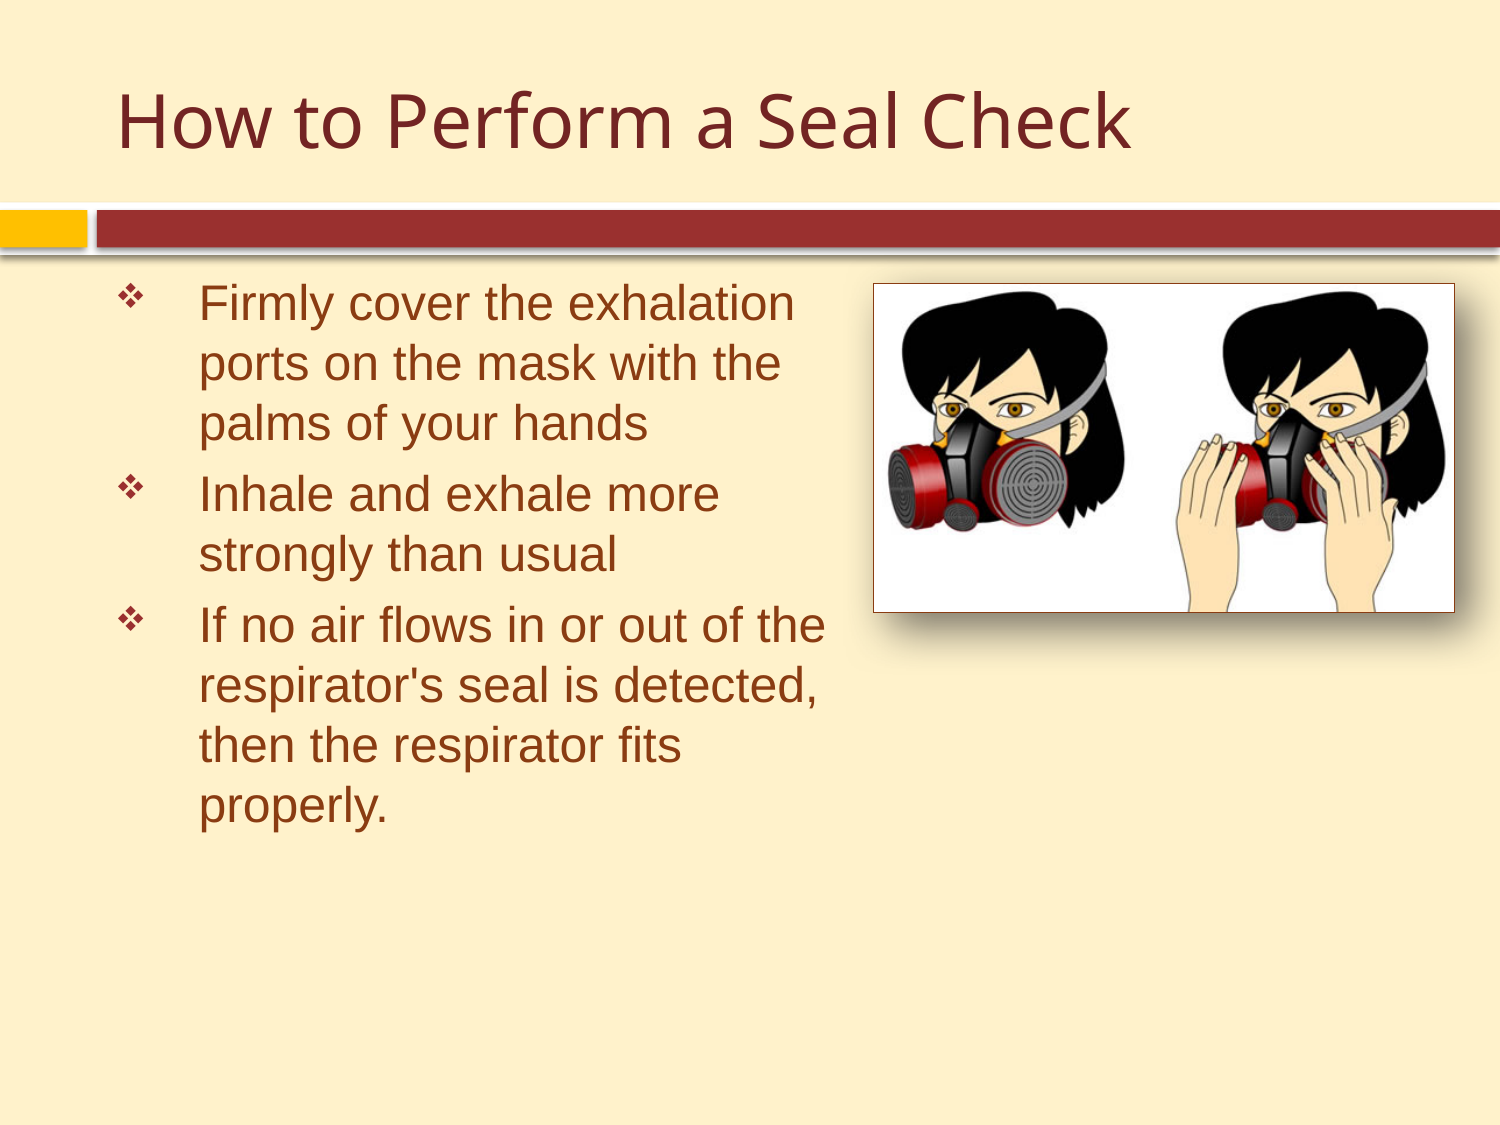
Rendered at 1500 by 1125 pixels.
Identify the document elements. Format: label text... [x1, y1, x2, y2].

picture [873, 283, 1455, 614]
list Firmly cover the exhalation ports on the mask with the palms of your hands Inhale and exhale more strongly than usual If no air flows in or out of the respirator's seal is detected, then the respirator fits properly. [100, 262, 855, 1000]
title How to Perform a Seal Check [100, 37, 1438, 200]
